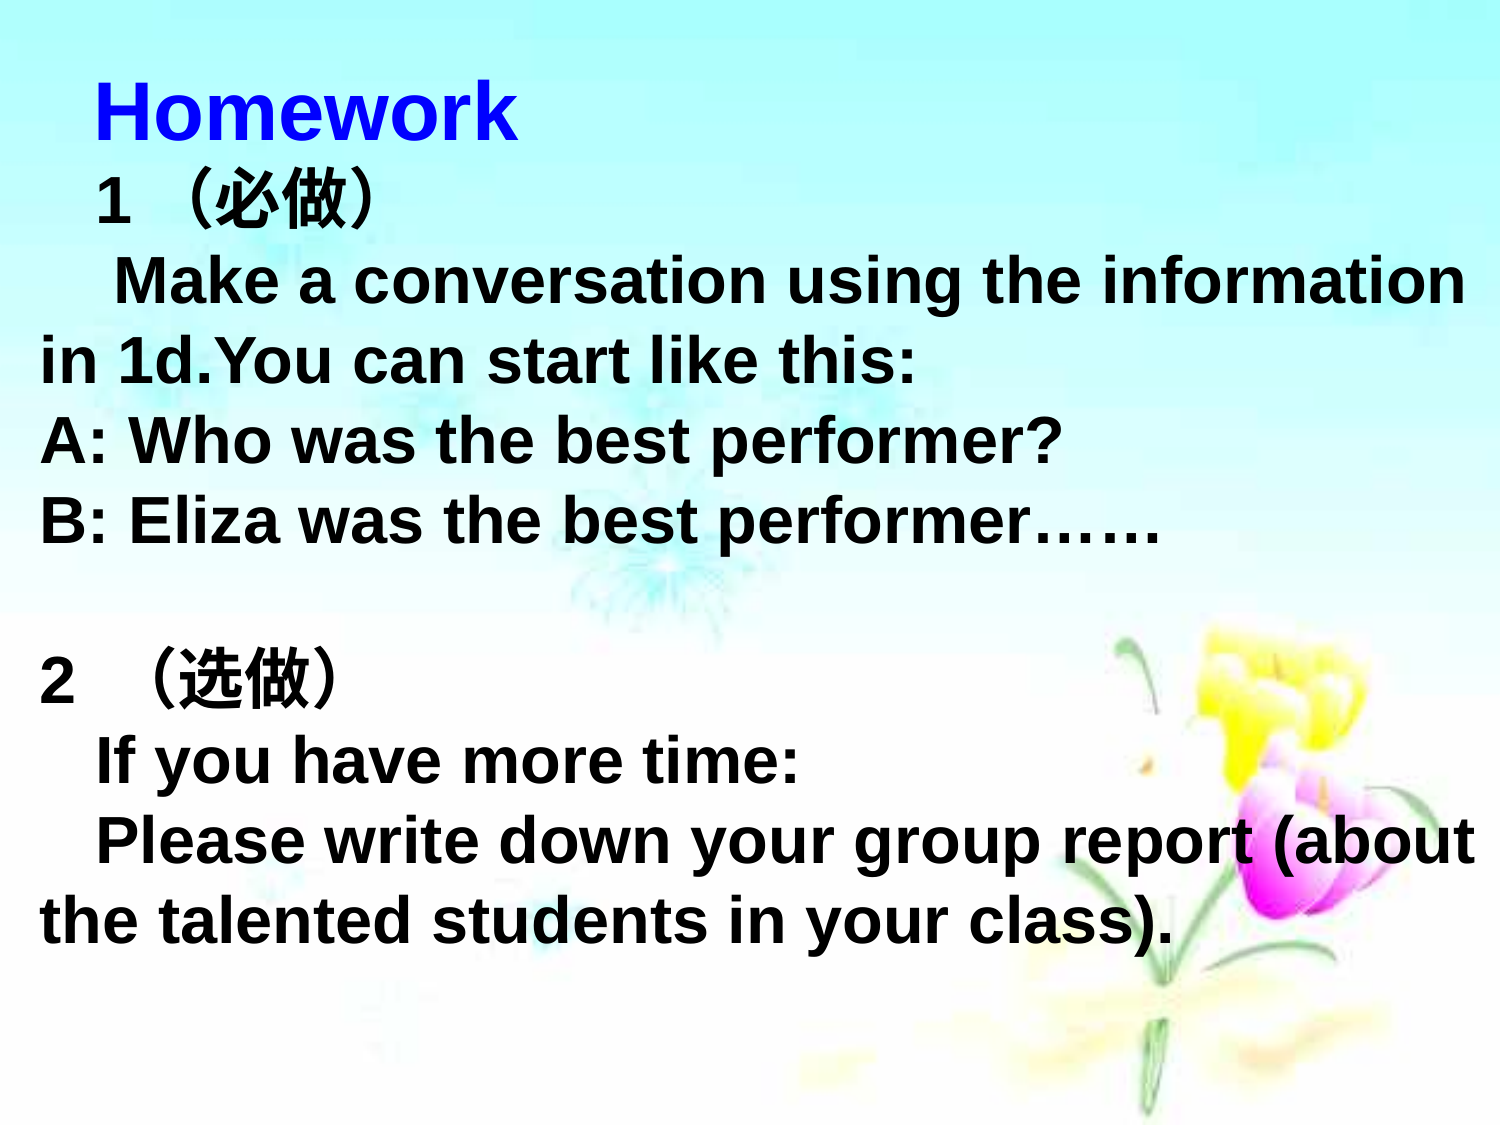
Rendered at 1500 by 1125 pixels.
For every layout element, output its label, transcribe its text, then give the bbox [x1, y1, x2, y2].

picture [0, 0, 1500, 1125]
text_box 1（必做） Make a conversation using the information in 1d.You can start like this: A: Who was the best performer? B: Eliza was the best performer…… 2 （选做） If you have more time: Please write down your group report (about the talented students in your class). [24, 149, 1500, 1045]
title Homework [50, 50, 563, 149]
